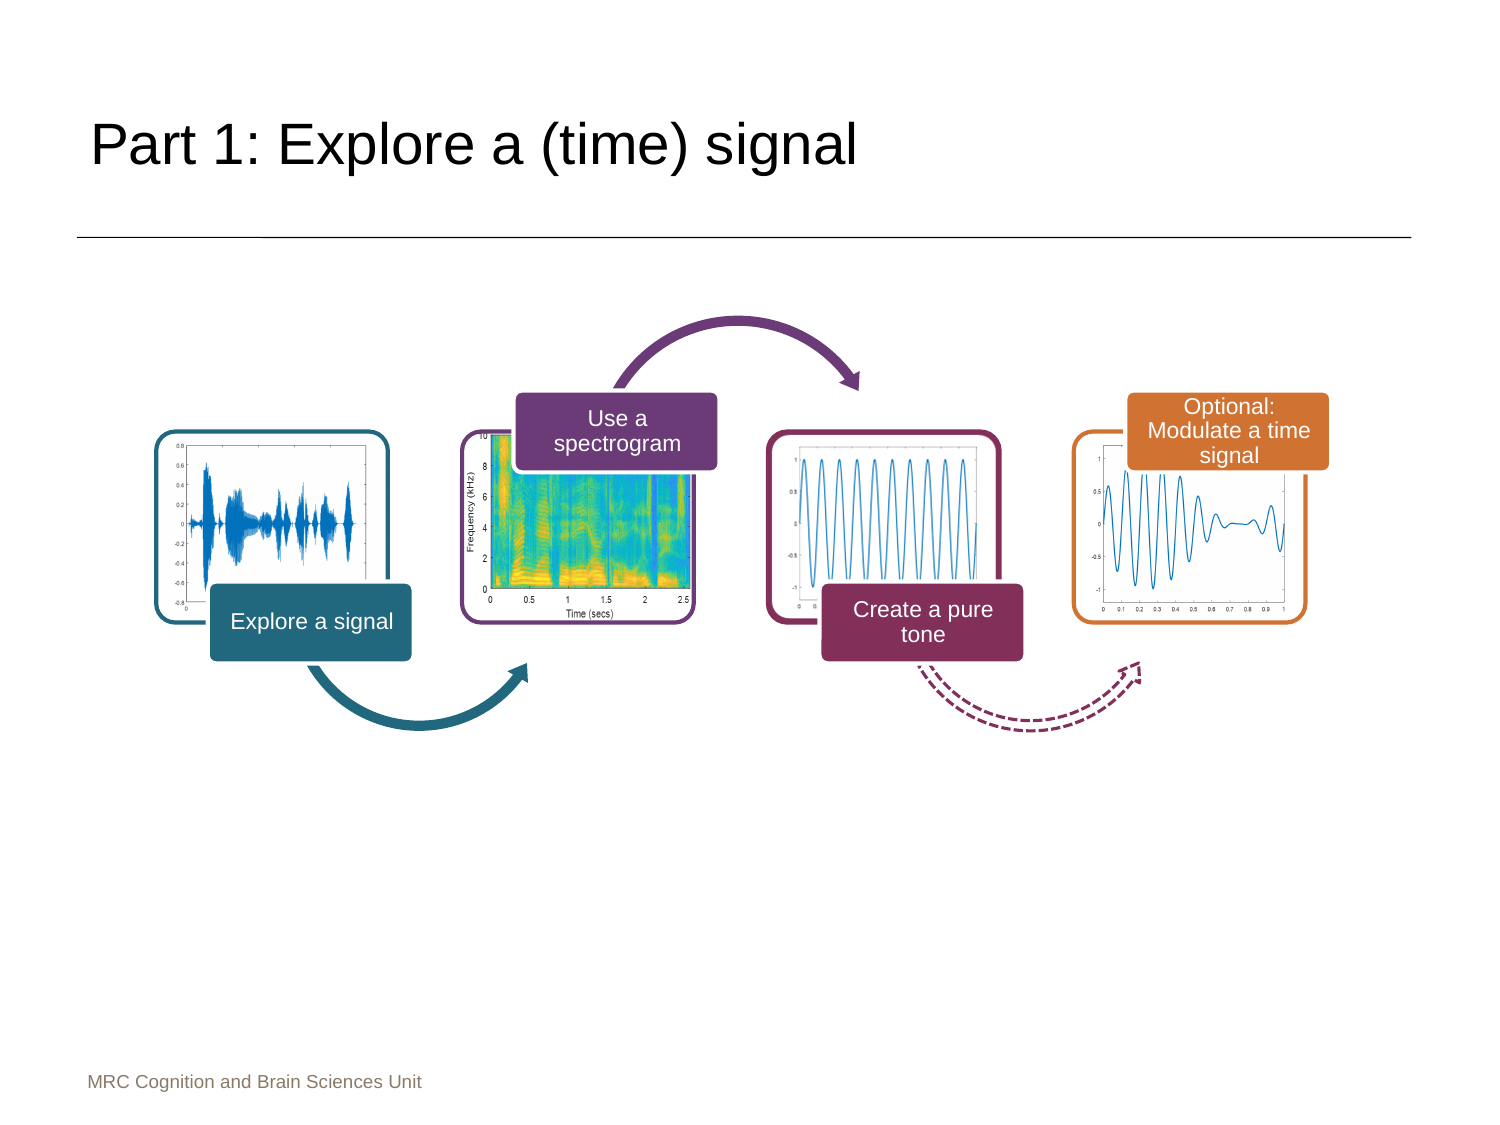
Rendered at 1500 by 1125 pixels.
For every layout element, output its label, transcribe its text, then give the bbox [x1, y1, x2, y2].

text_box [155, 290, 1332, 764]
title Part 1: Explore a (time) signal [74, 74, 1413, 209]
